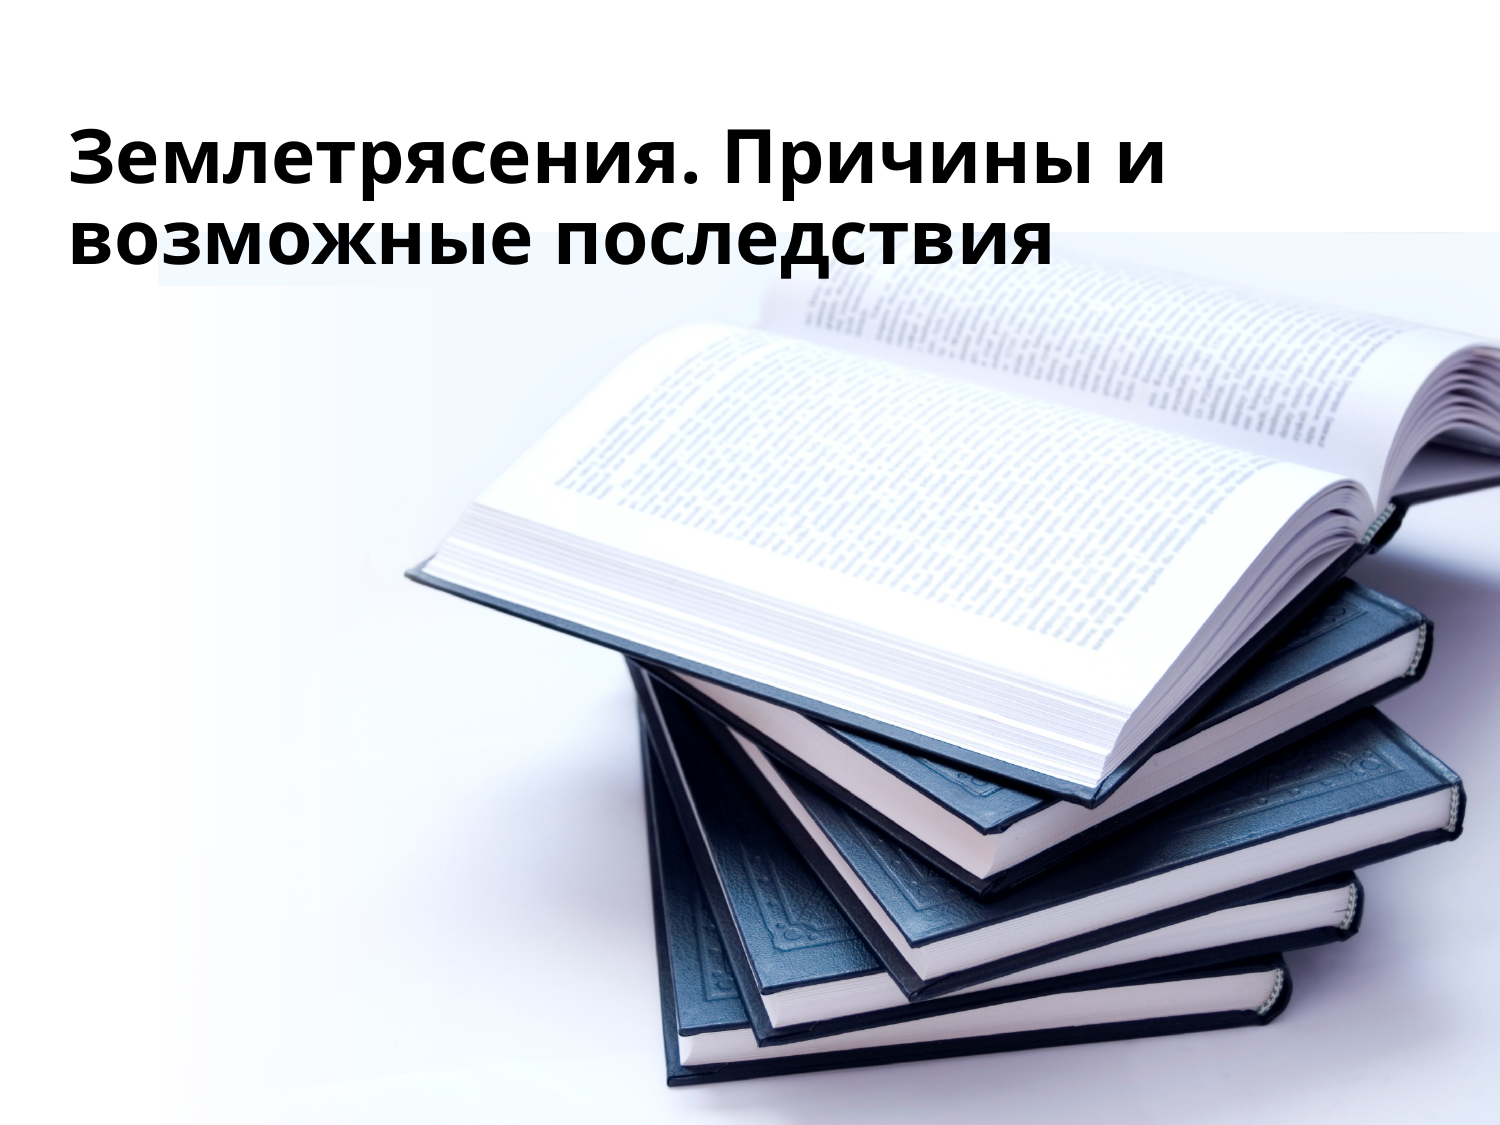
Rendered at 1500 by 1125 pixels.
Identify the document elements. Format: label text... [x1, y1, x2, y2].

picture [158, 232, 1500, 1125]
text_box [0, 0, 1500, 1125]
title Землетрясения. Причины и возможные последствия [52, 151, 1448, 439]
